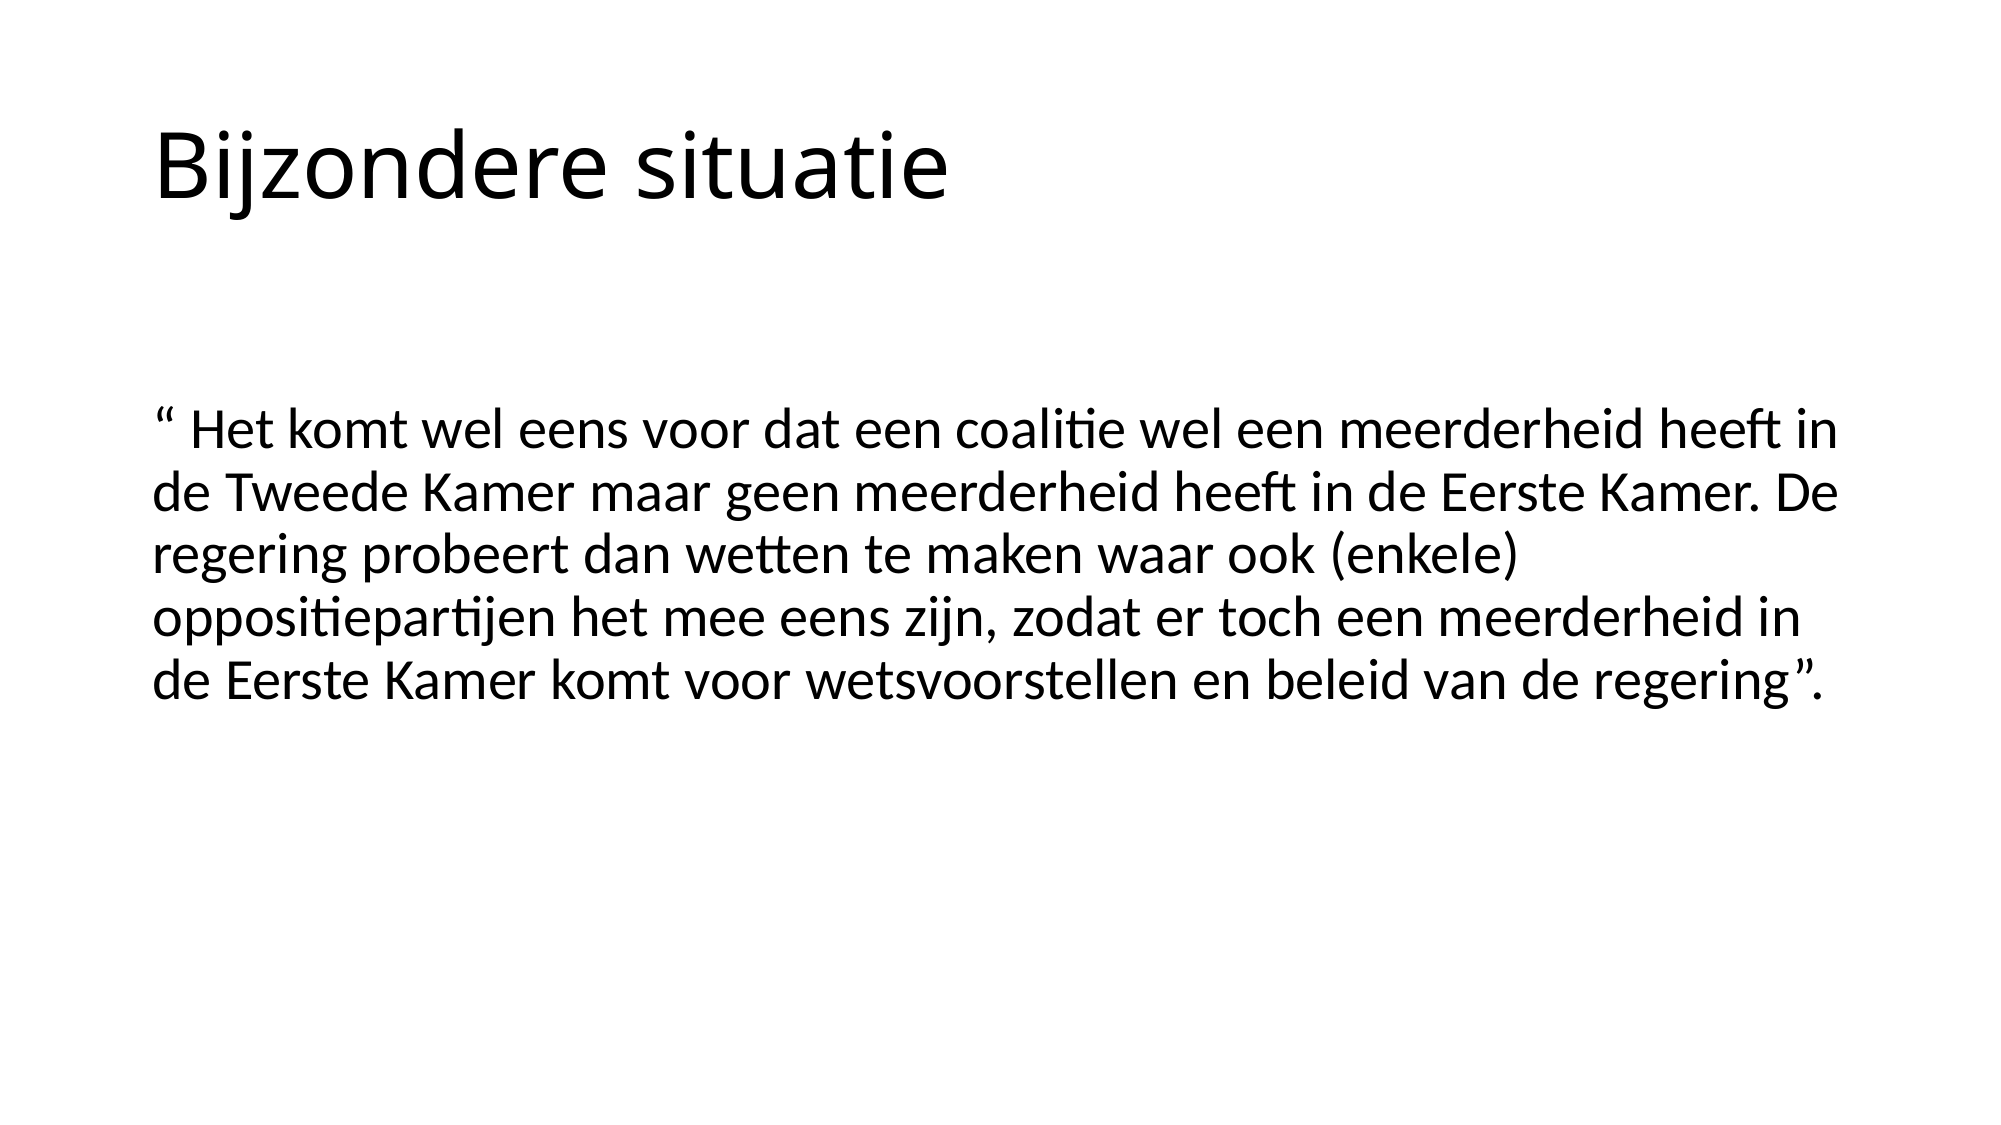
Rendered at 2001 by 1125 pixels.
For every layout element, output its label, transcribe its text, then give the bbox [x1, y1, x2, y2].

list “ Het komt wel eens voor dat een coalitie wel een meerderheid heeft in de Tweede Kamer maar geen meerderheid heeft in de Eerste Kamer. De regering probeert dan wetten te maken waar ook (enkele) oppositiepartijen het mee eens zijn, zodat er toch een meerderheid in de Eerste Kamer komt voor wetsvoorstellen en beleid van de regering”. [137, 299, 1863, 1014]
title Bijzondere situatie [137, 59, 1863, 278]
